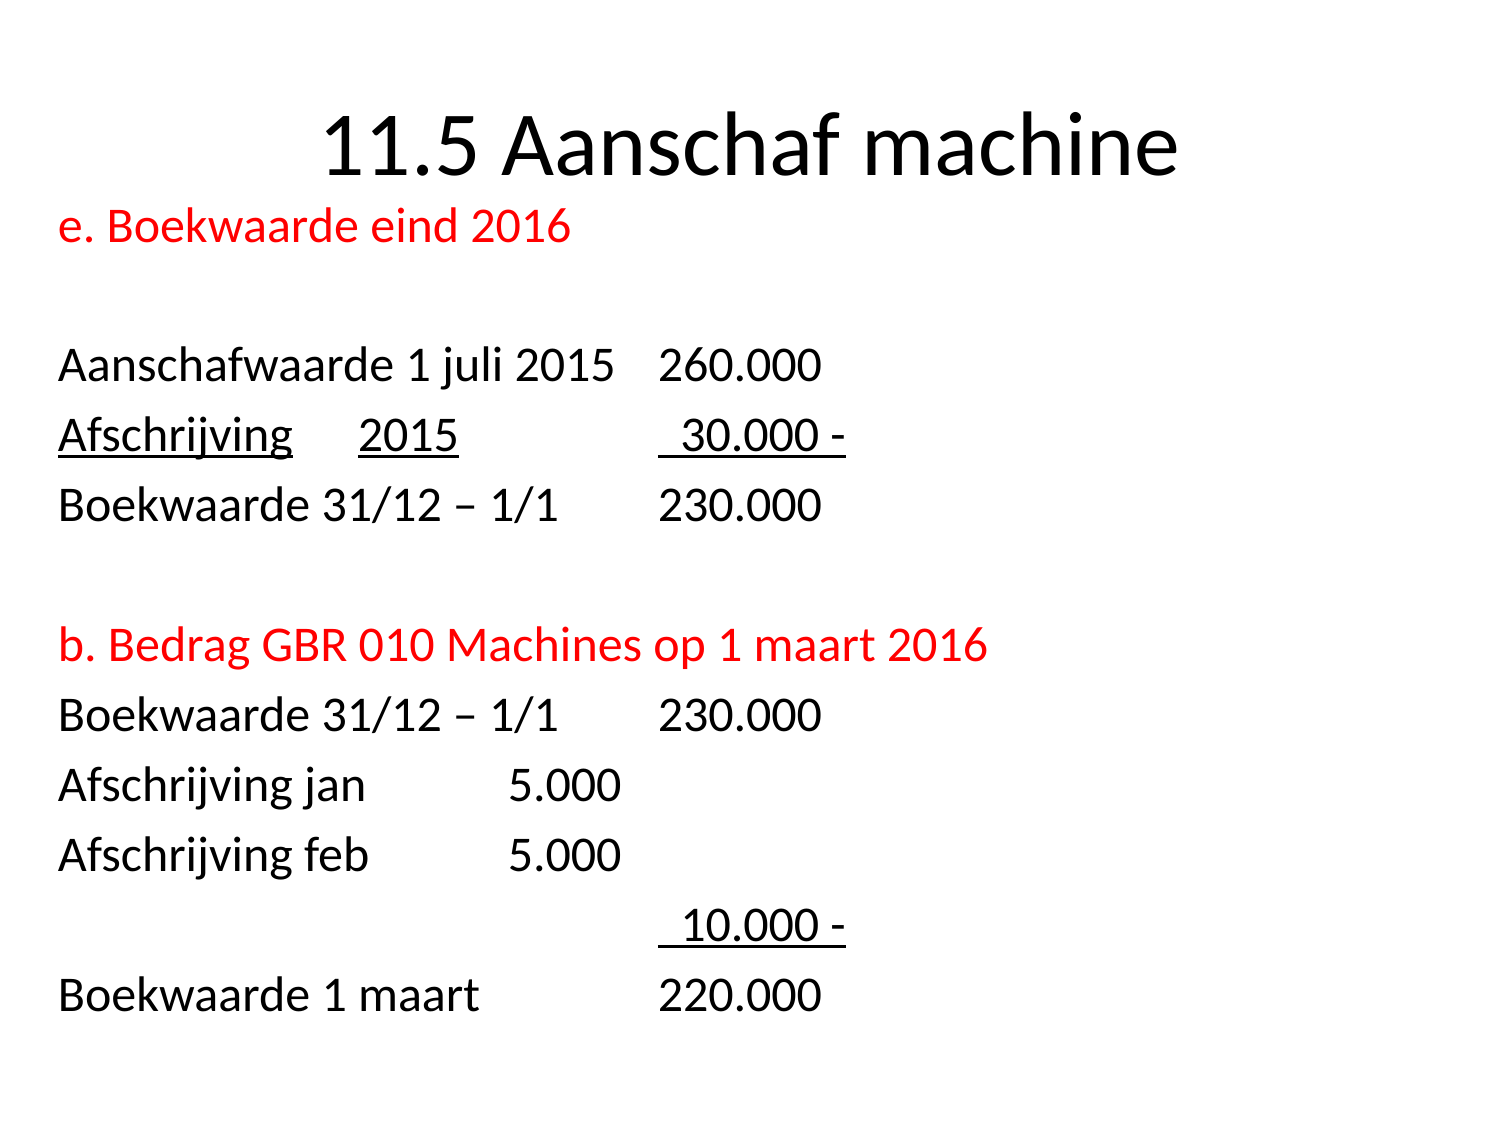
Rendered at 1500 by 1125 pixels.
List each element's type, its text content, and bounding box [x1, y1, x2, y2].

title 11.5 Aanschaf machine [75, 45, 1425, 184]
list e. Boekwaarde eind 2016 Aanschafwaarde 1 juli 2015 260.000 Afschrijving 2015 30.000 - Boekwaarde 31/12 – 1/1 230.000 b. Bedrag GBR 010 Machines op 1 maart 2016 Boekwaarde 31/12 – 1/1 230.000 Afschrijving jan 5.000 Afschrijving feb 5.000 10.000 - Boekwaarde 1 maart 220.000 [42, 184, 1427, 1094]
